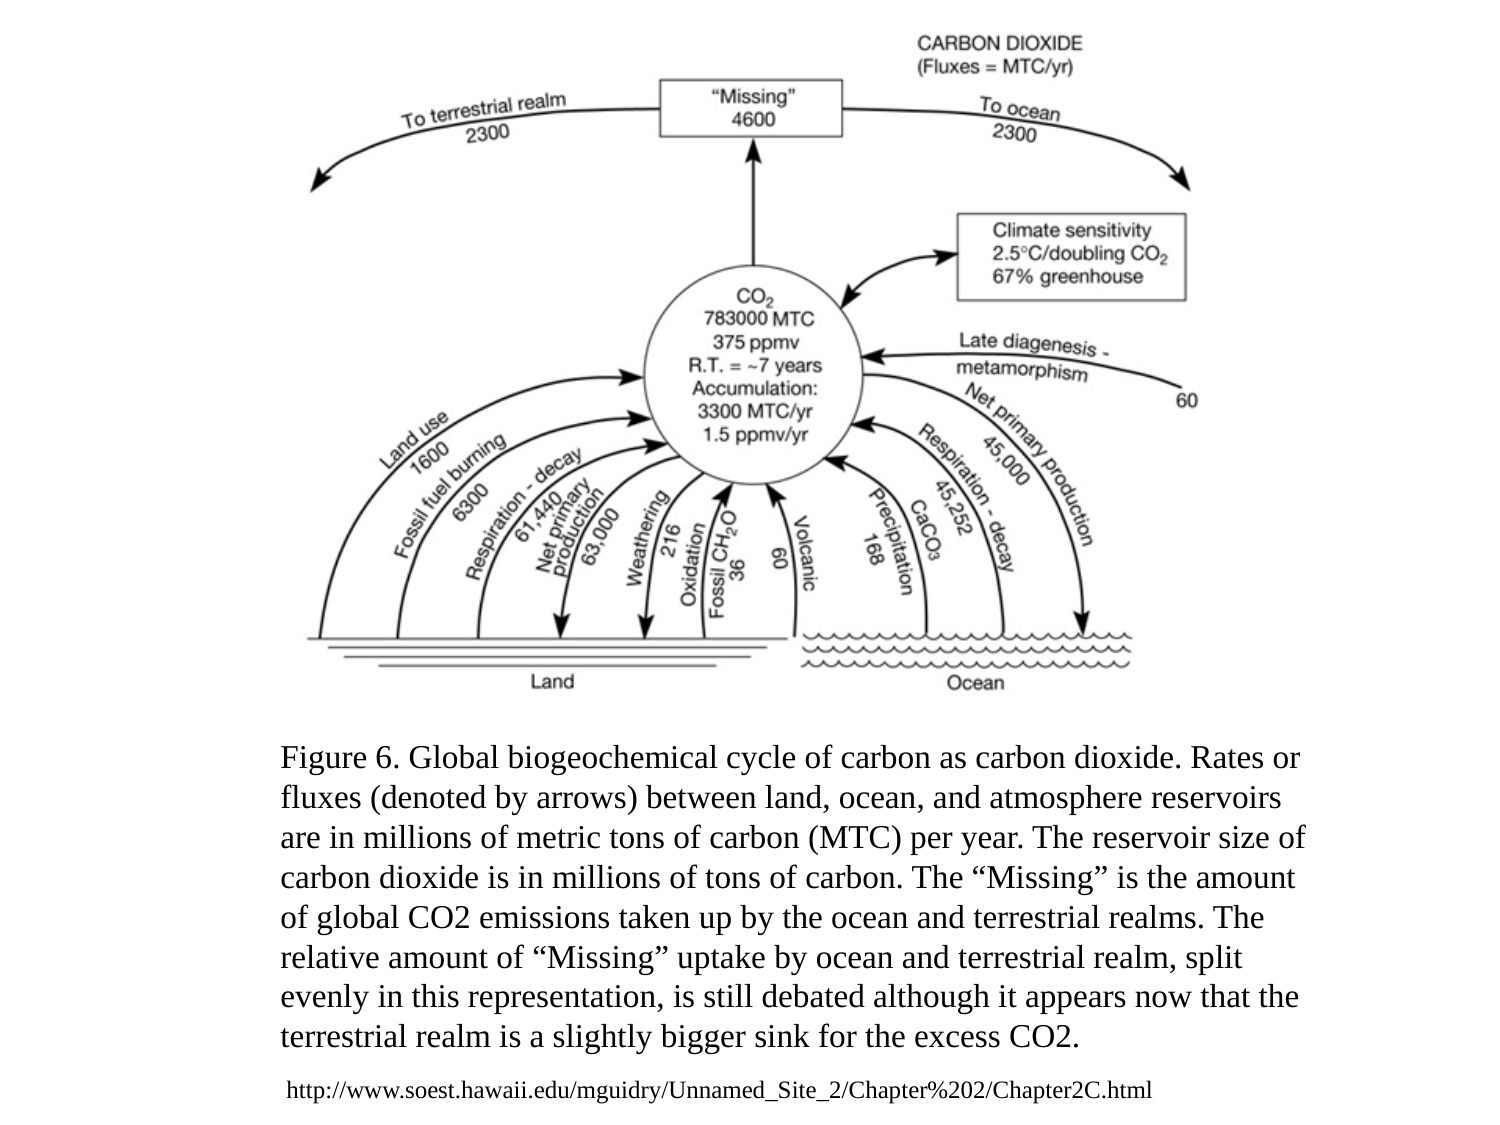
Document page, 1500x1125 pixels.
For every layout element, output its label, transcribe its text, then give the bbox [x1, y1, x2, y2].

text_box http://www.soest.hawaii.edu/mguidry/Unnamed_Site_2/Chapter%202/Chapter2C.html [271, 1066, 1202, 1111]
text_box Figure 6. Global biogeochemical cycle of carbon as carbon dioxide. Rates or fluxes (denoted by arrows) between land, ocean, and atmosphere reservoirs are in millions of metric tons of carbon (MTC) per year. The reservoir size of carbon dioxide is in millions of tons of carbon. The “Missing” is the amount of global CO2 emissions taken up by the ocean and terrestrial realms. The relative amount of “Missing” uptake by ocean and terrestrial realm, split evenly in this representation, is still debated although it appears now that the terrestrial realm is a slightly bigger sink for the excess CO2. [265, 727, 1326, 1062]
picture [300, 30, 1203, 708]
